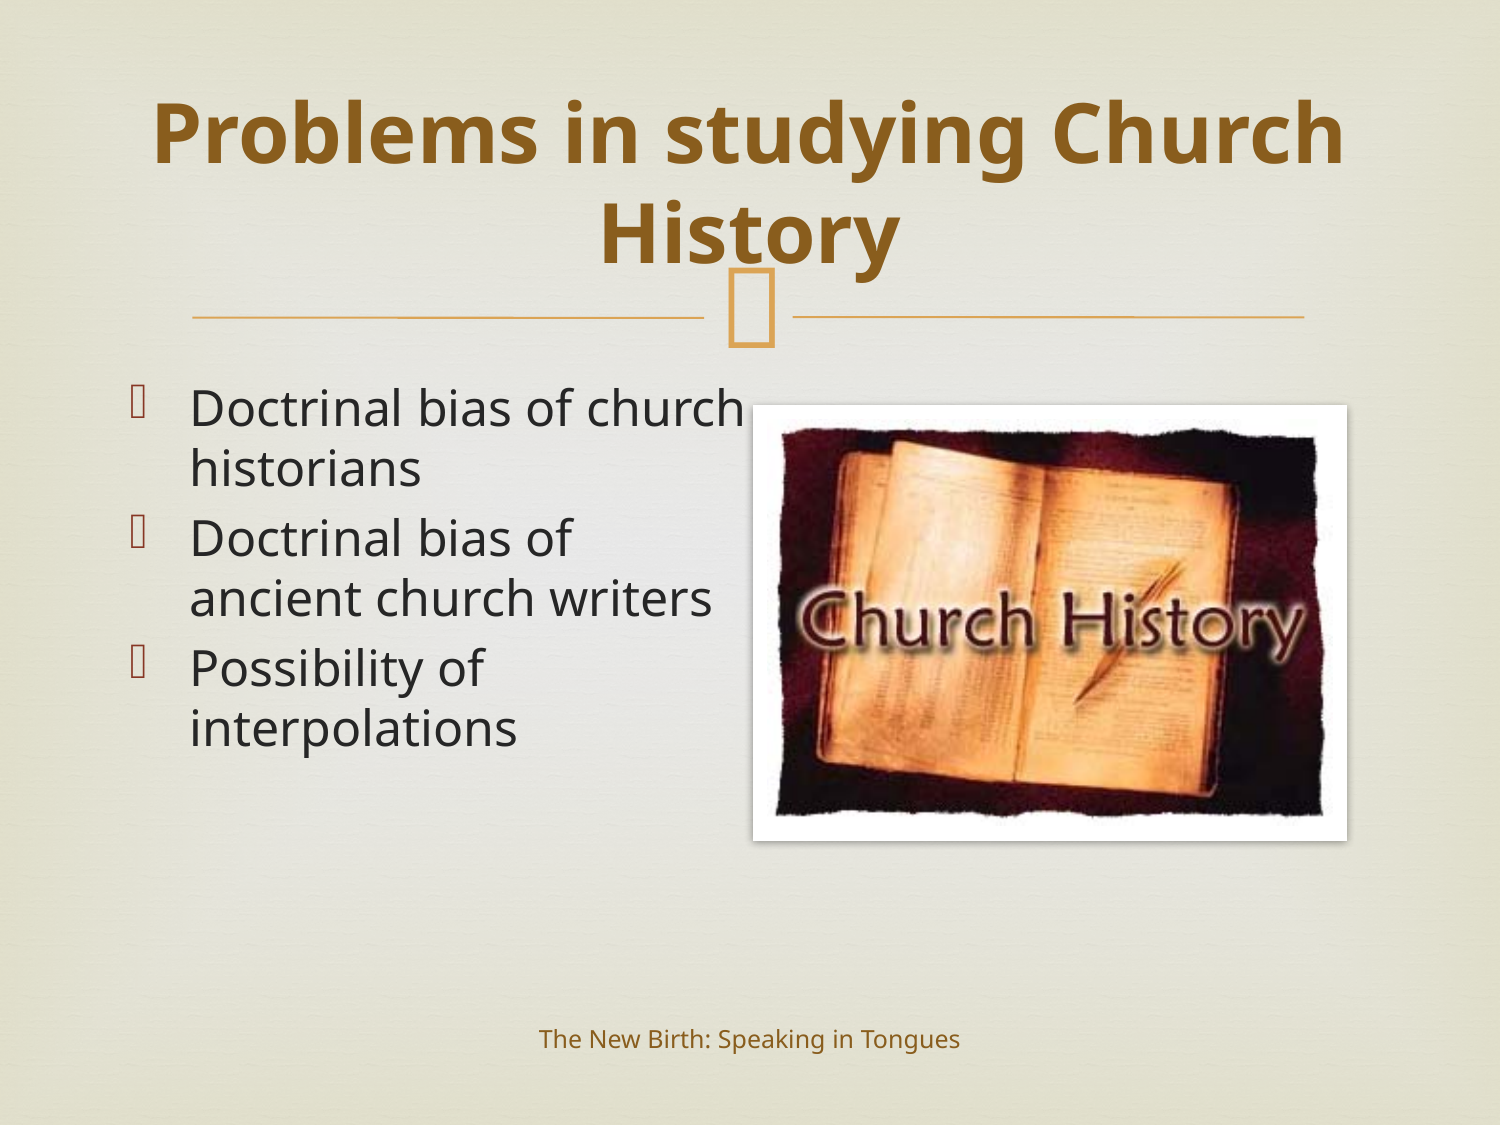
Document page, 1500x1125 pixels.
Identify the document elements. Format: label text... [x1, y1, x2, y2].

title Problems in studying Church History [112, 93, 1386, 267]
footer The New Birth: Speaking in Tongues [512, 1010, 988, 1071]
list Doctrinal bias of church historians Doctrinal bias of ancient church writers Possibility of interpolations [114, 368, 768, 1005]
picture [766, 418, 1333, 827]
